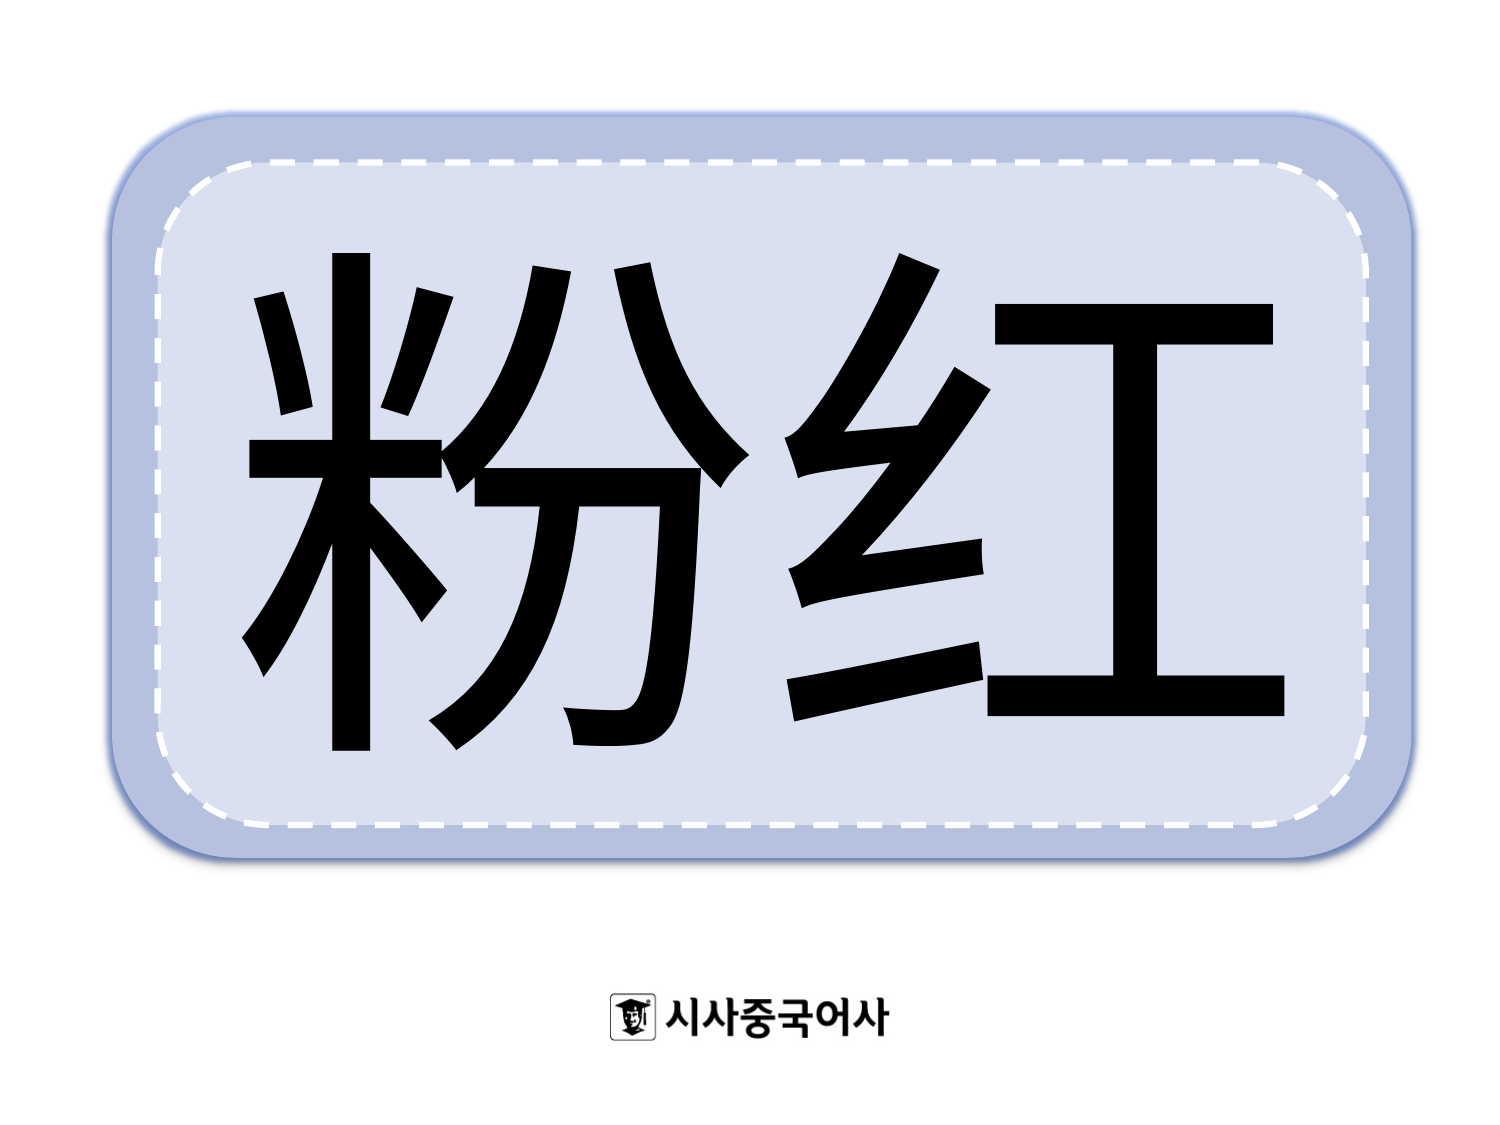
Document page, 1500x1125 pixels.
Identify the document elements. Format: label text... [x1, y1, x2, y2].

picture [602, 987, 898, 1047]
text_box 粉红 [162, 160, 1371, 824]
